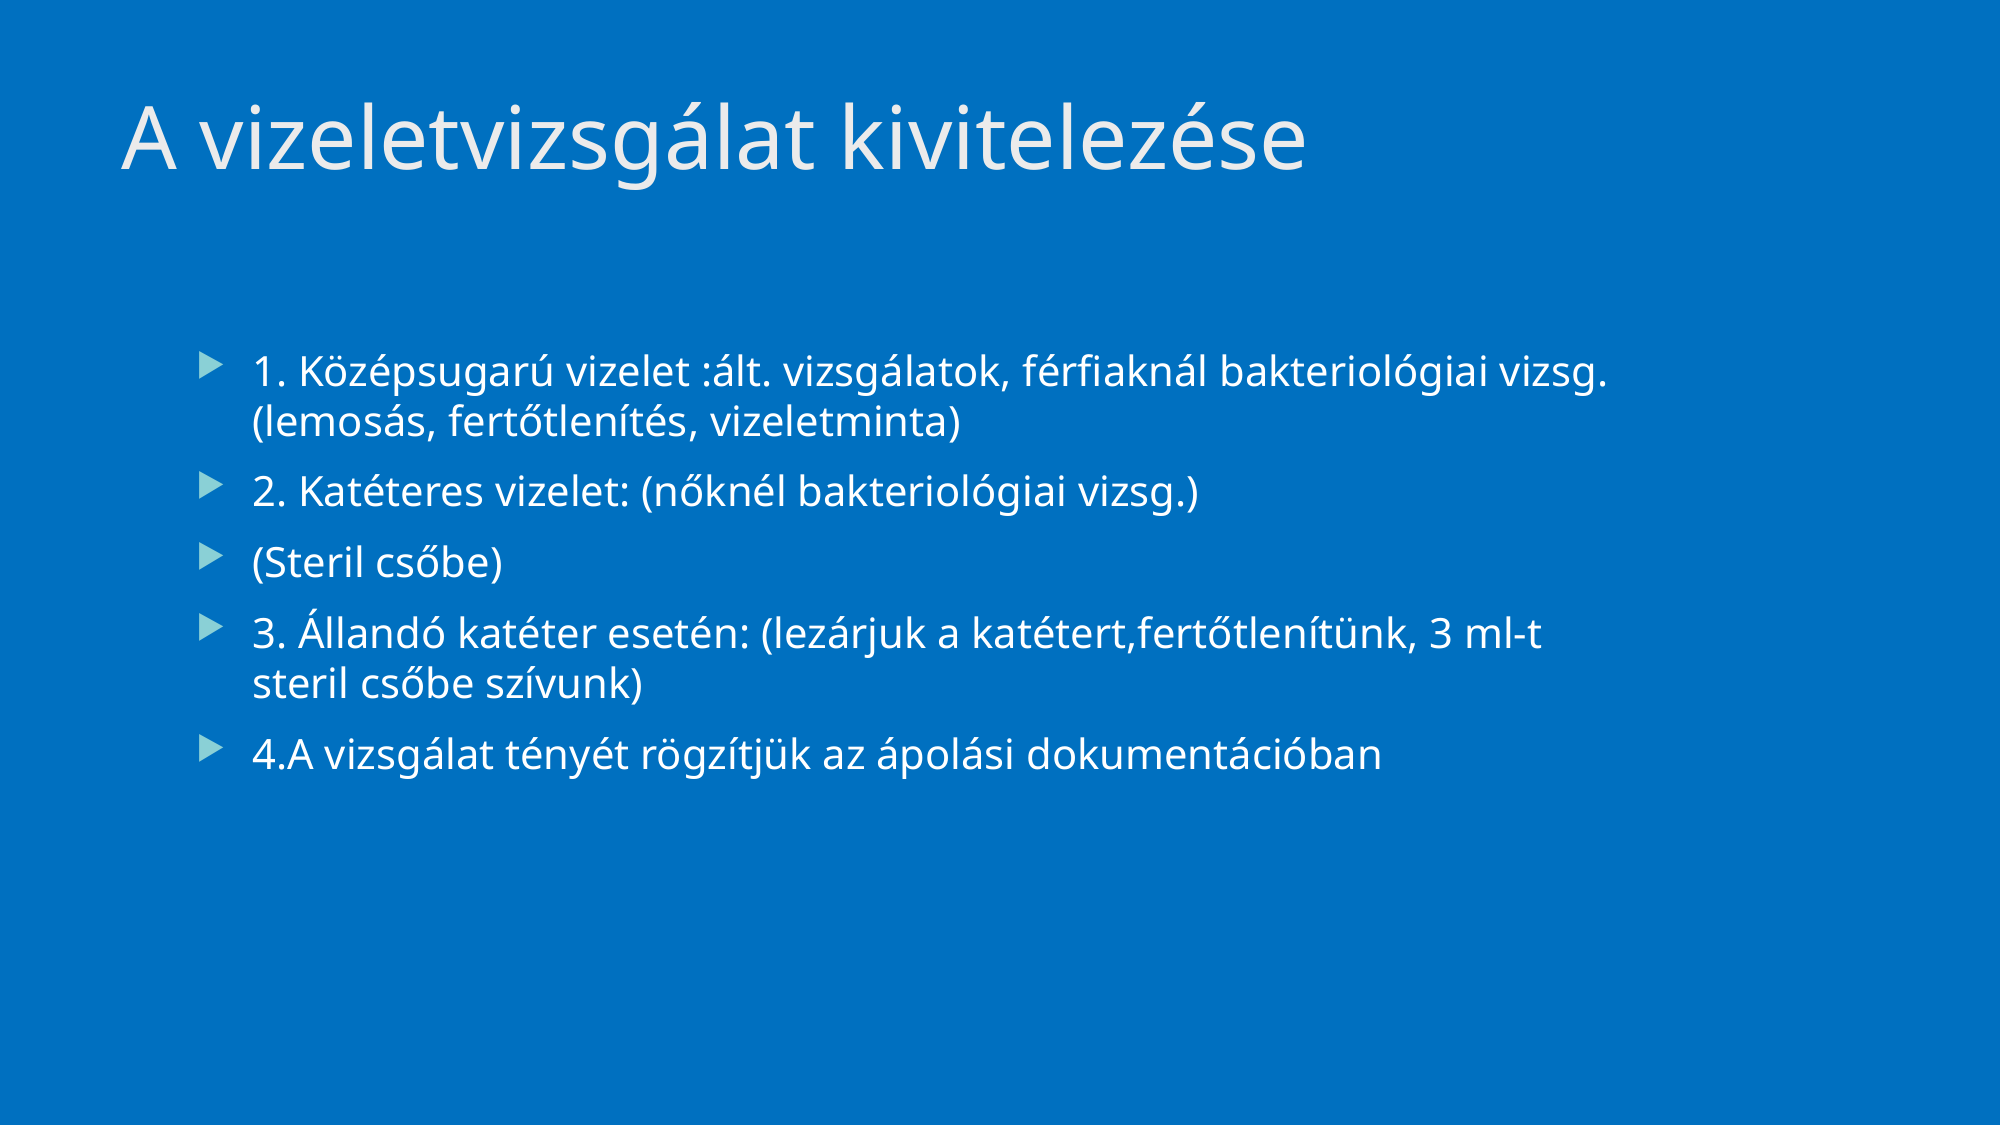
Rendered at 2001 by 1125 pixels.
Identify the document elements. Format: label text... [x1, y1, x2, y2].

list 1. Középsugarú vizelet :ált. vizsgálatok, férfiaknál bakteriológiai vizsg.(lemosás, fertőtlenítés, vizeletminta) 2. Katéteres vizelet: (nőknél bakteriológiai vizsg.) (Steril csőbe) 3. Állandó katéter esetén: (lezárjuk a katétert,fertőtlenítünk, 3 ml-t steril csőbe szívunk) 4.A vizsgálat tényét rögzítjük az ápolási dokumentációban [181, 336, 1649, 1025]
title A vizeletvizsgálat kivitelezése [106, 74, 1649, 304]
